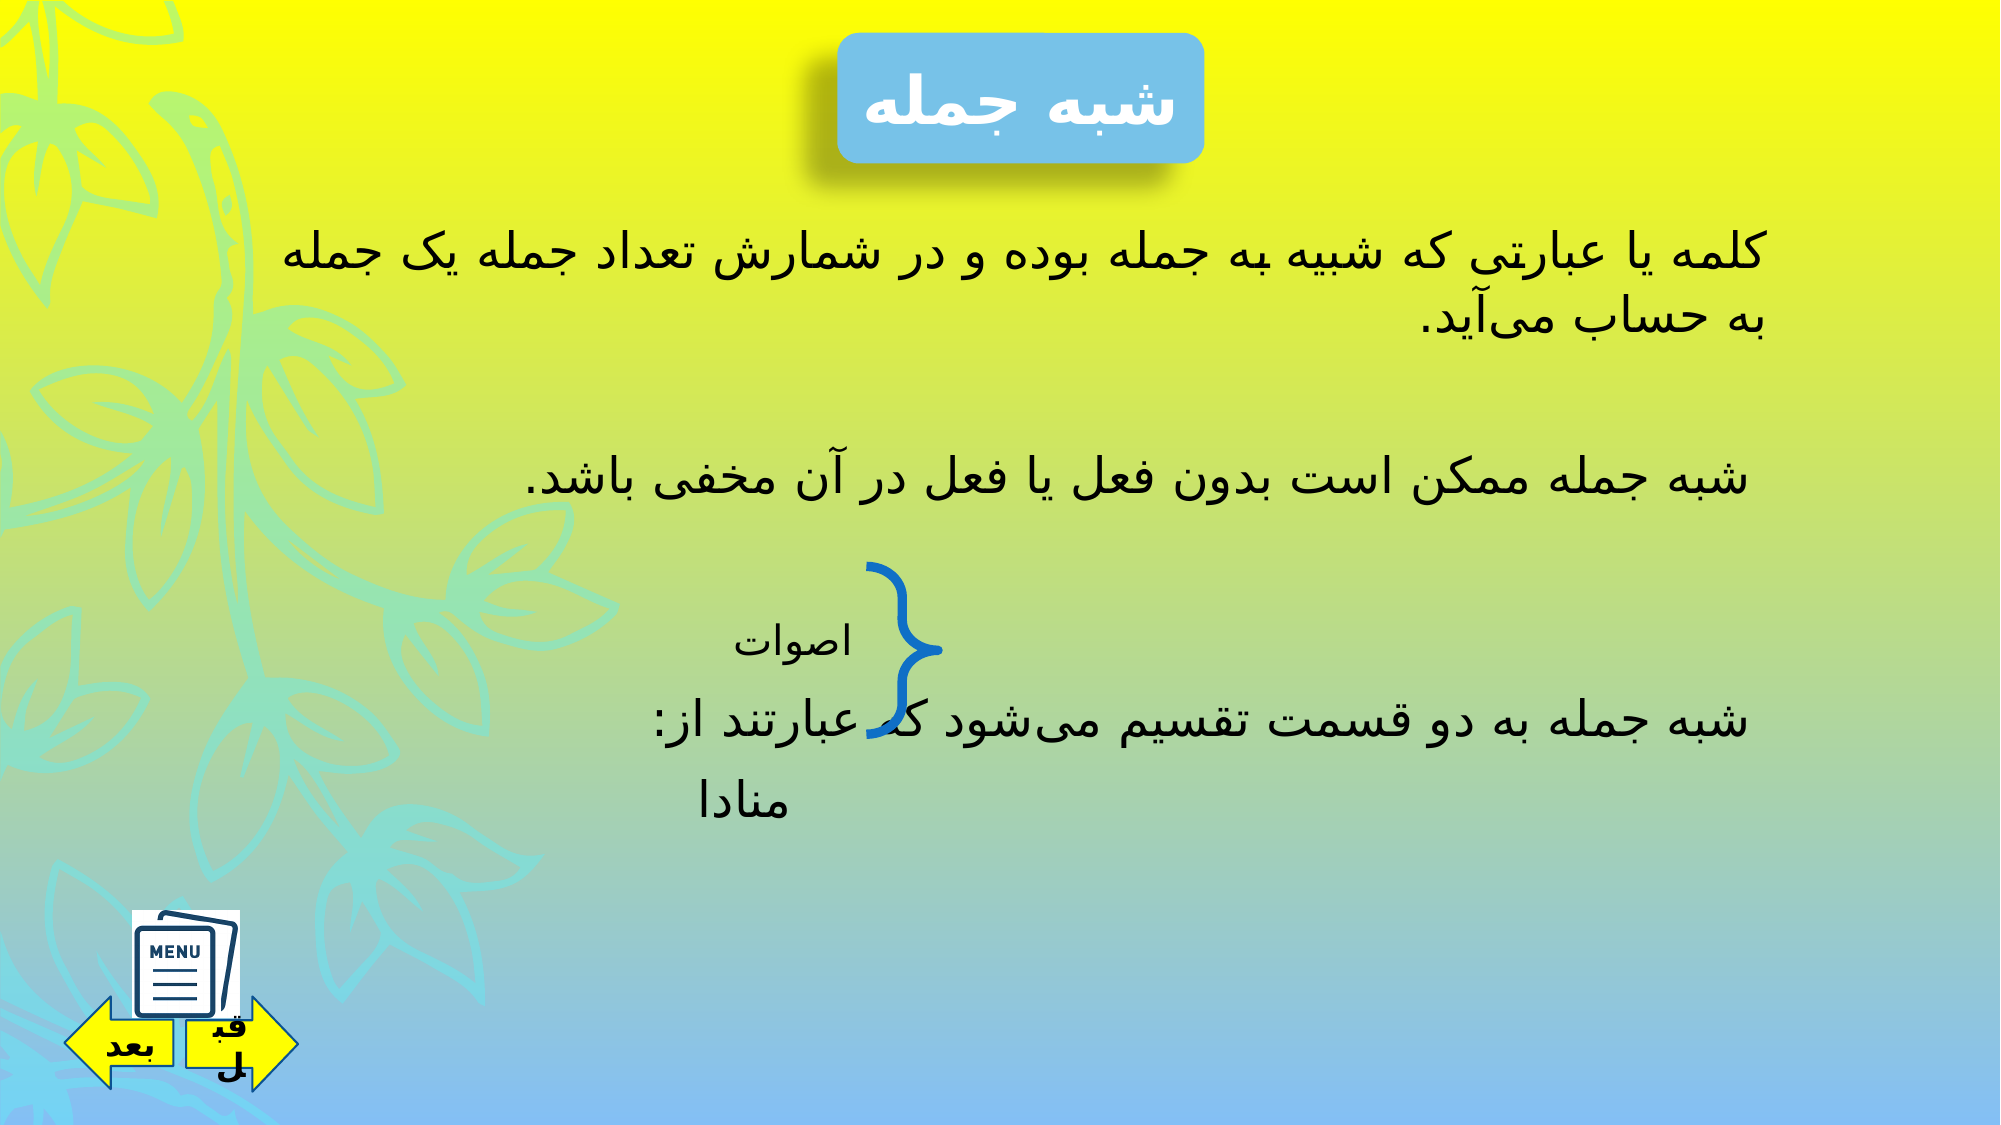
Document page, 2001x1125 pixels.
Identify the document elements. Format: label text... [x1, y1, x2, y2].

text_box شبه جمله [836, 31, 1206, 165]
text_box [866, 565, 939, 735]
text_box کلمه یا عبارتی که شبیه به جمله بوده و در شمارش تعداد جمله یک جمله به حساب می‌آید. شبه جمله ممکن است بدون فعل یا فعل در آن مخفی باشد. اصوات شبه جمله به دو قسمت تقسیم می‌شود که عبارتند از: منادا [266, 206, 1782, 835]
text_box بعد [63, 995, 175, 1091]
text_box قبل [185, 995, 299, 1093]
picture [132, 910, 240, 1018]
